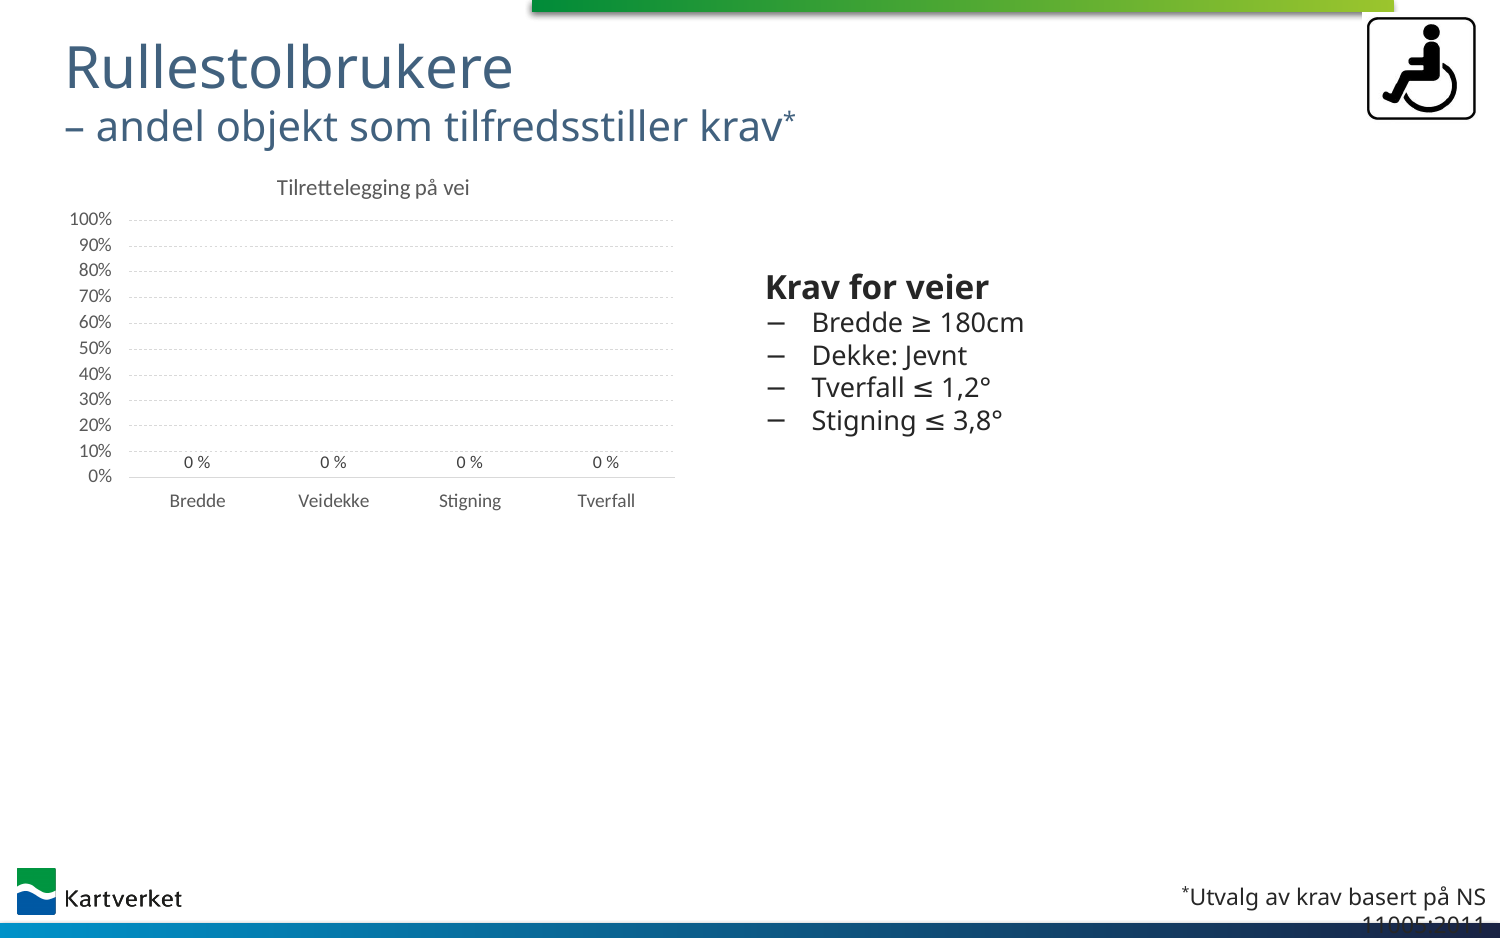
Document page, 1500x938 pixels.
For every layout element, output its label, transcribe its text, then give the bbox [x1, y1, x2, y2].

text_box Rullestolbrukere – andel objekt som tilfredsstiller krav* [49, 25, 1431, 158]
text_box Krav for veier Bredde ≥ 180cm Dekke: Jevnt Tverfall ≤ 1,2° Stigning ≤ 3,8° [750, 258, 1234, 444]
text_box *Utvalg av krav basert på NS 11005:2011 [1068, 873, 1500, 938]
picture [1362, 12, 1481, 126]
picture [62, 166, 685, 519]
